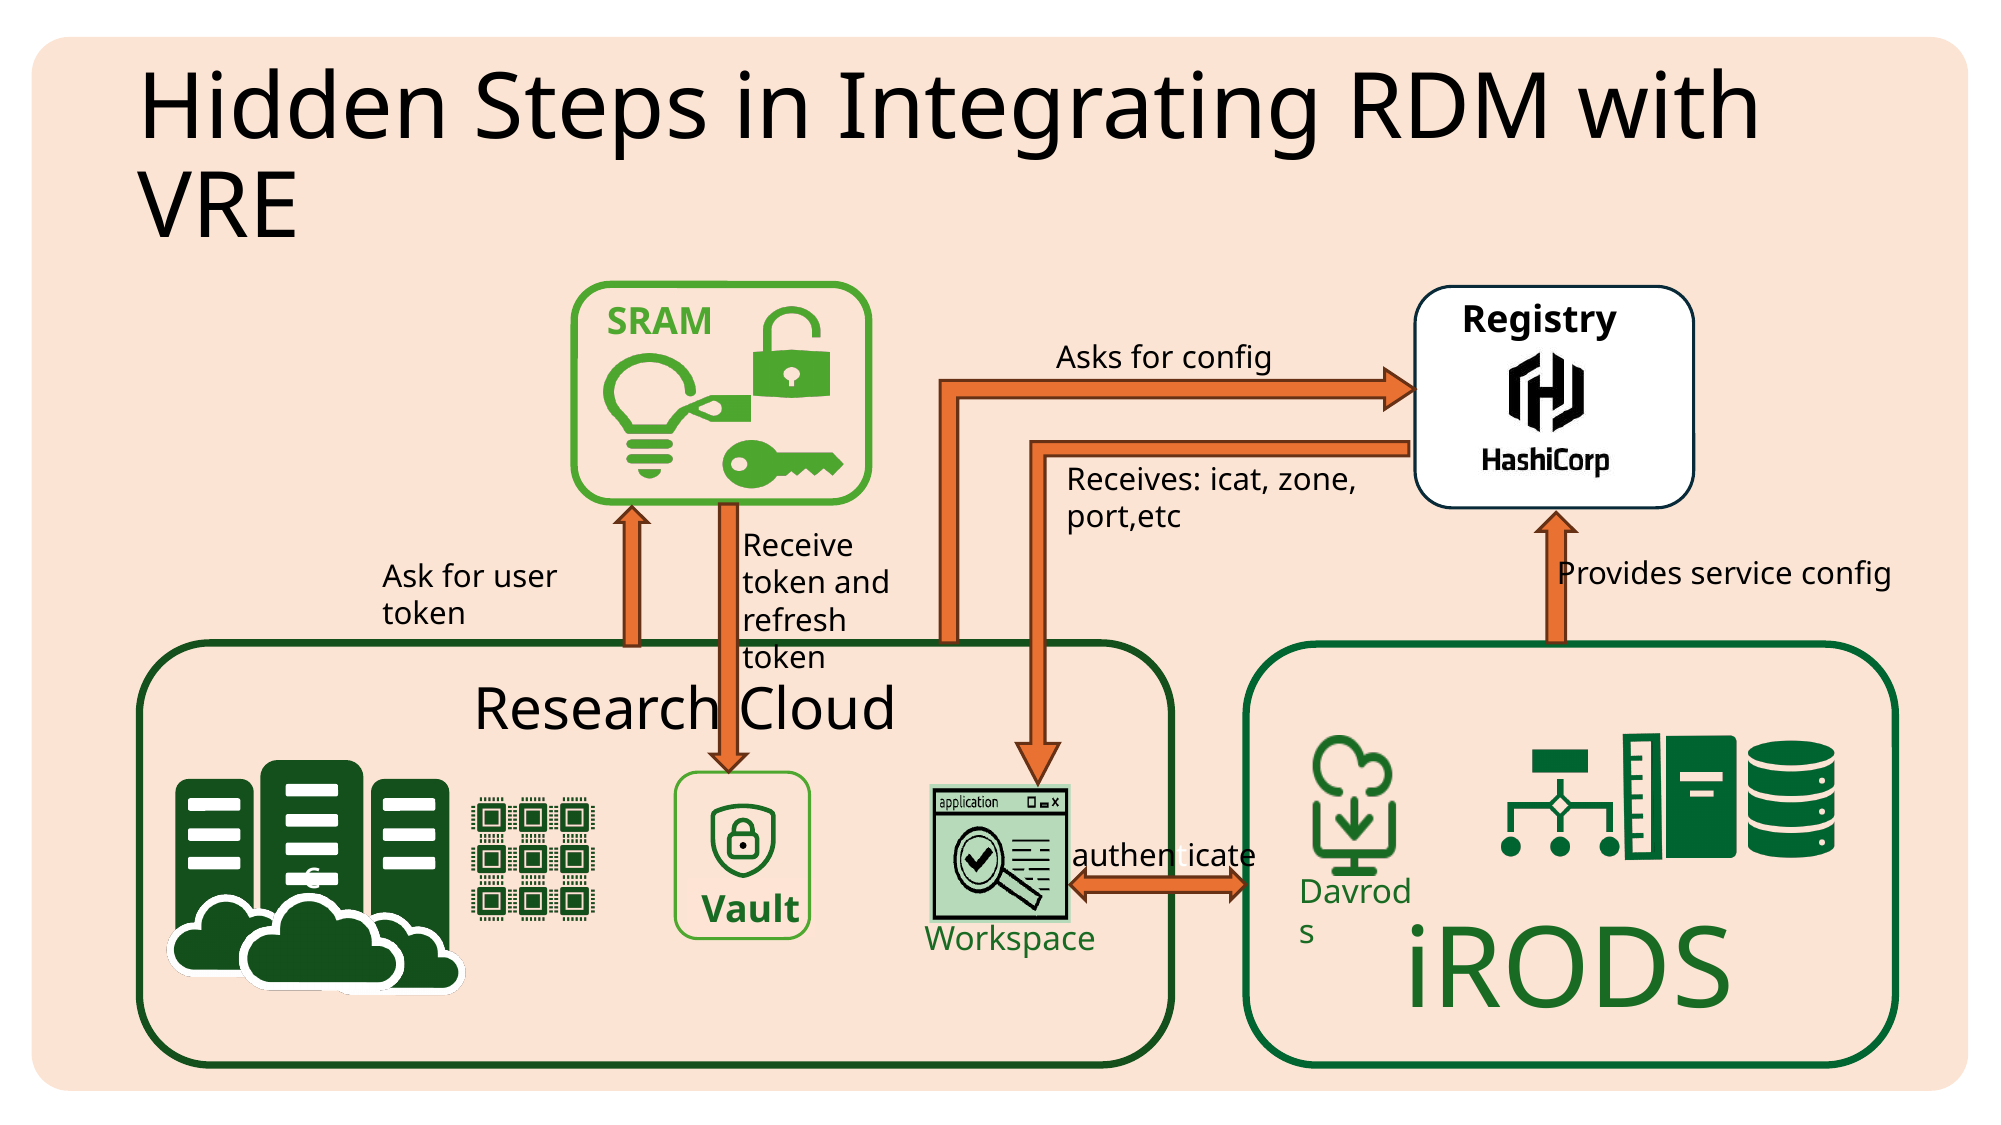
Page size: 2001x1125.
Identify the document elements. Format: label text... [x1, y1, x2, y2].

text_box [706, 741, 751, 775]
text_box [690, 803, 811, 940]
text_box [187, 797, 241, 860]
text_box Ask for user token [367, 548, 662, 638]
text_box [1545, 599, 1568, 643]
text_box [1533, 510, 1579, 545]
text_box [673, 770, 812, 939]
text_box [612, 504, 652, 548]
text_box [572, 282, 871, 504]
text_box Receive token and refresh token [727, 517, 950, 682]
picture [586, 297, 858, 520]
text_box [137, 641, 1174, 1067]
text_box [1014, 440, 1411, 784]
text_box Registry [1446, 288, 1632, 348]
text_box [474, 638, 506, 659]
text_box Provides service config [1542, 545, 1916, 599]
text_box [1245, 643, 1896, 1066]
text_box [1125, 880, 1245, 904]
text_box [285, 783, 339, 851]
text_box Asks for config [1041, 329, 1288, 382]
picture [160, 792, 600, 1031]
text_box authenticate [1125, 827, 1245, 880]
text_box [382, 797, 436, 870]
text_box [909, 784, 1125, 967]
text_box Research Cloud [473, 670, 897, 741]
text_box [938, 366, 1418, 645]
text_box [622, 638, 642, 648]
text_box [1413, 284, 1696, 510]
title Hidden Steps in Integrating RDM with VRE [137, 59, 1863, 278]
text_box Receives: icat, zone, port,etc [1051, 451, 1439, 542]
text_box [717, 520, 727, 670]
picture [1456, 324, 1636, 505]
